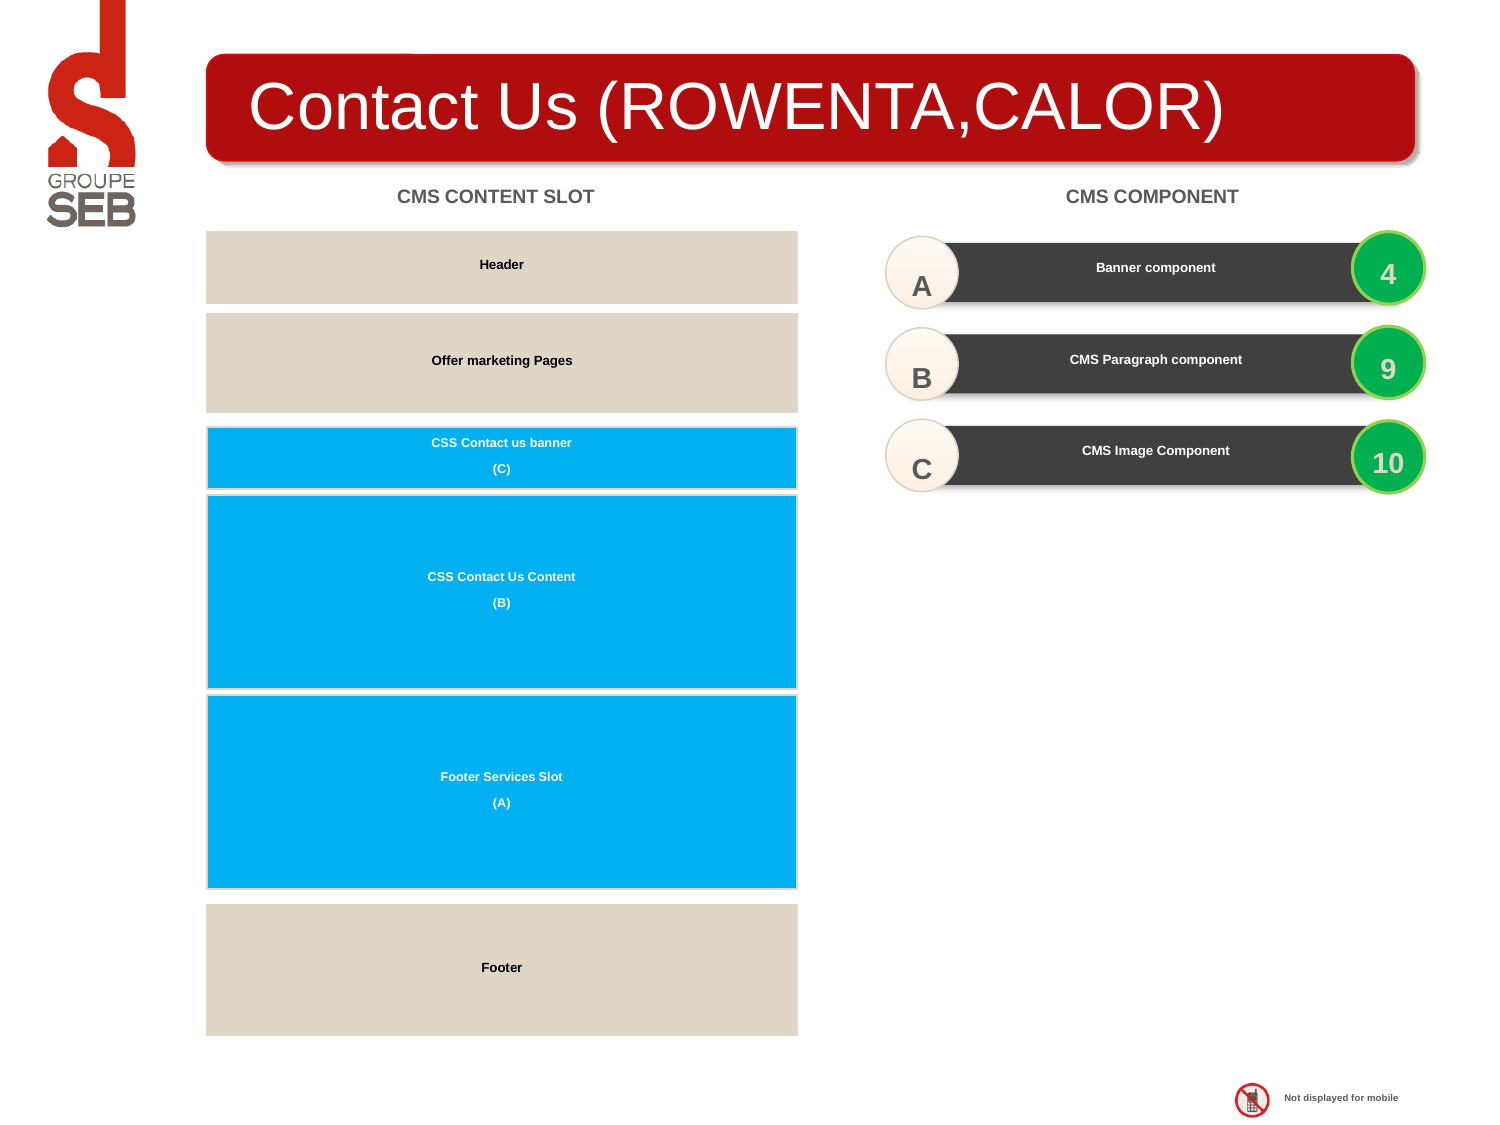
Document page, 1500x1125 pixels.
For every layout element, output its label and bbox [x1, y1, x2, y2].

text_box [885, 325, 1426, 401]
text_box [204, 903, 799, 1037]
title [234, 56, 1400, 149]
picture [1233, 1081, 1270, 1118]
text_box [1270, 1082, 1500, 1117]
text_box [218, 172, 774, 228]
text_box [885, 418, 1426, 494]
text_box [204, 230, 799, 305]
text_box [204, 425, 799, 491]
text_box [981, 172, 1324, 228]
text_box [204, 693, 799, 891]
text_box [205, 312, 799, 414]
picture [0, 0, 182, 266]
text_box [204, 493, 799, 691]
text_box [885, 230, 1426, 309]
